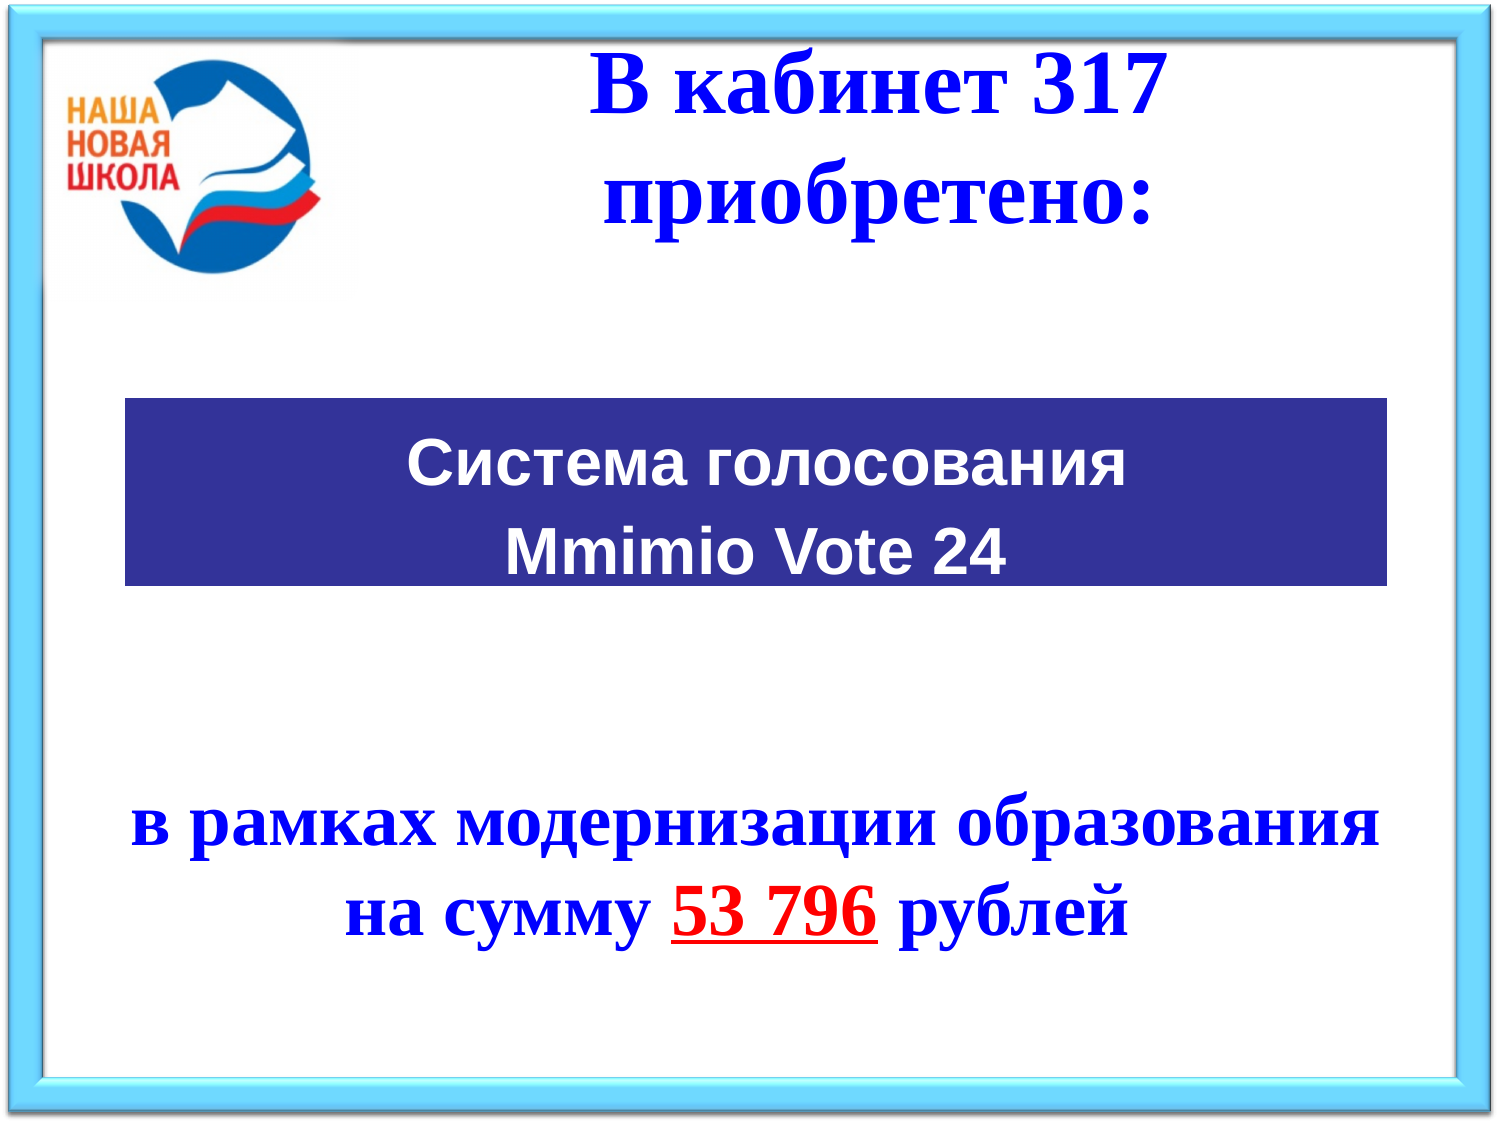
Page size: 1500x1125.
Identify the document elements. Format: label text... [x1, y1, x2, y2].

subtitle в рамках модернизации образования на сумму 53 796 рублей [88, 763, 1424, 981]
table_header Система голосования Mmimio Vote 24 [125, 398, 1387, 586]
title В кабинет 317 приобретено: [324, 0, 1435, 154]
picture [29, 30, 360, 303]
